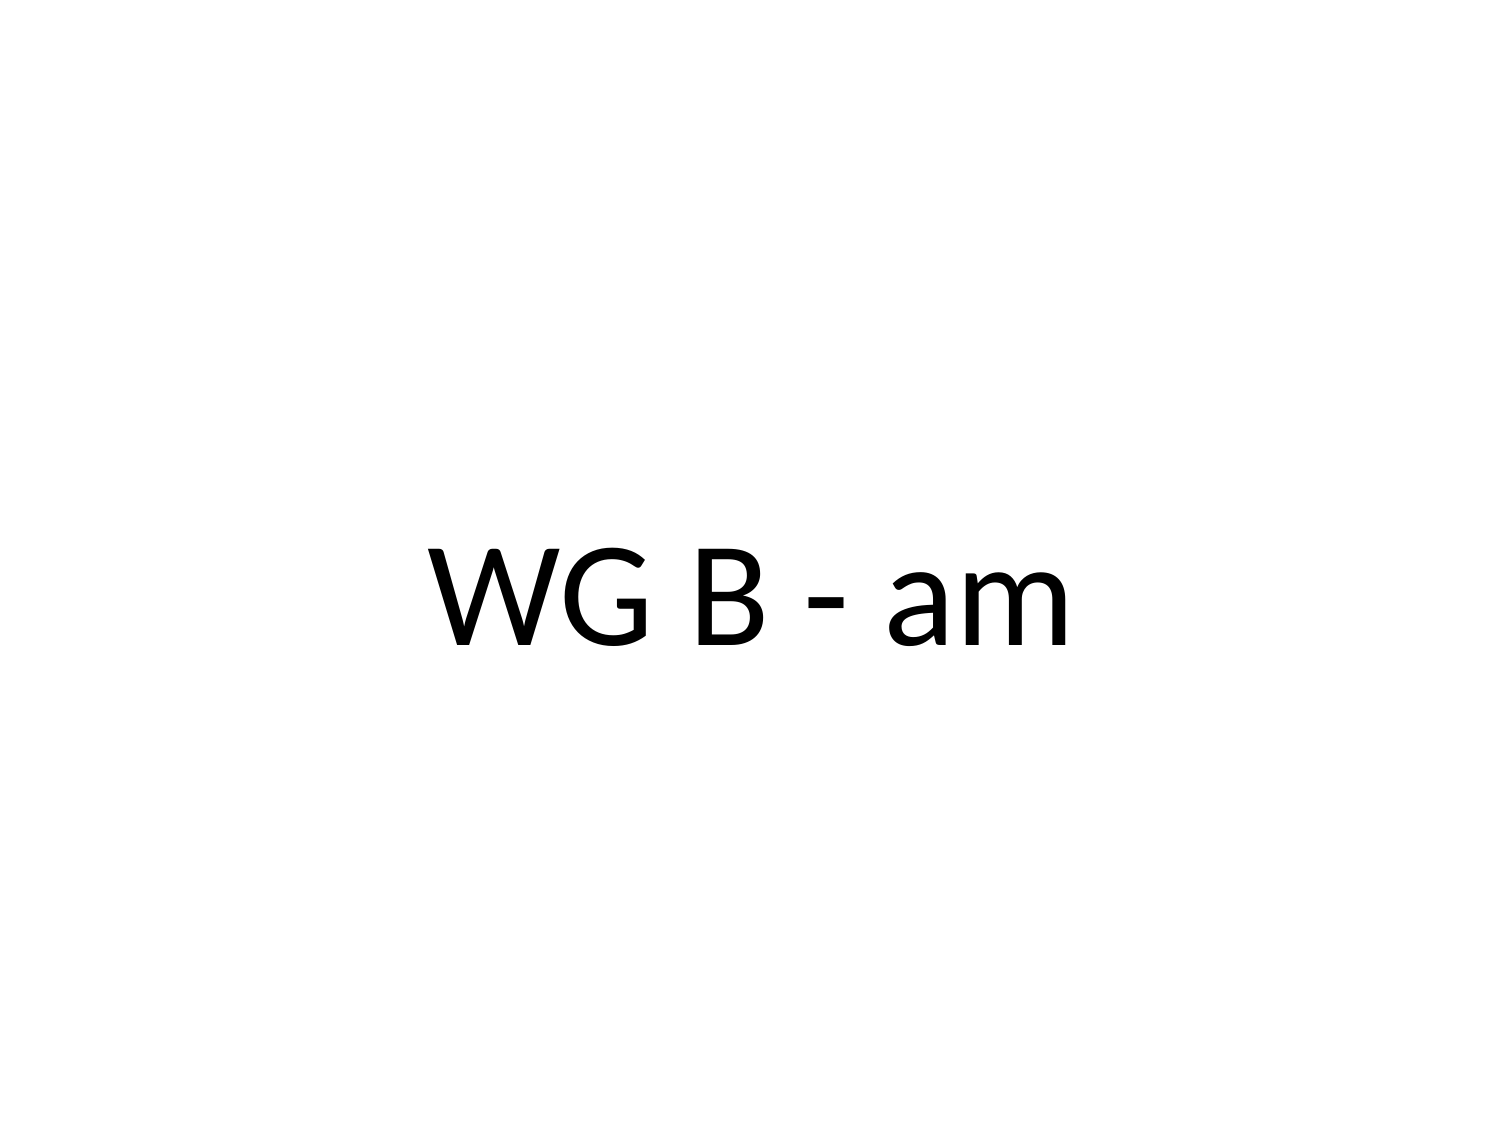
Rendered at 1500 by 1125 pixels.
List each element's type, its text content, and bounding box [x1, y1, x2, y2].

title WG B - am [76, 491, 1427, 680]
